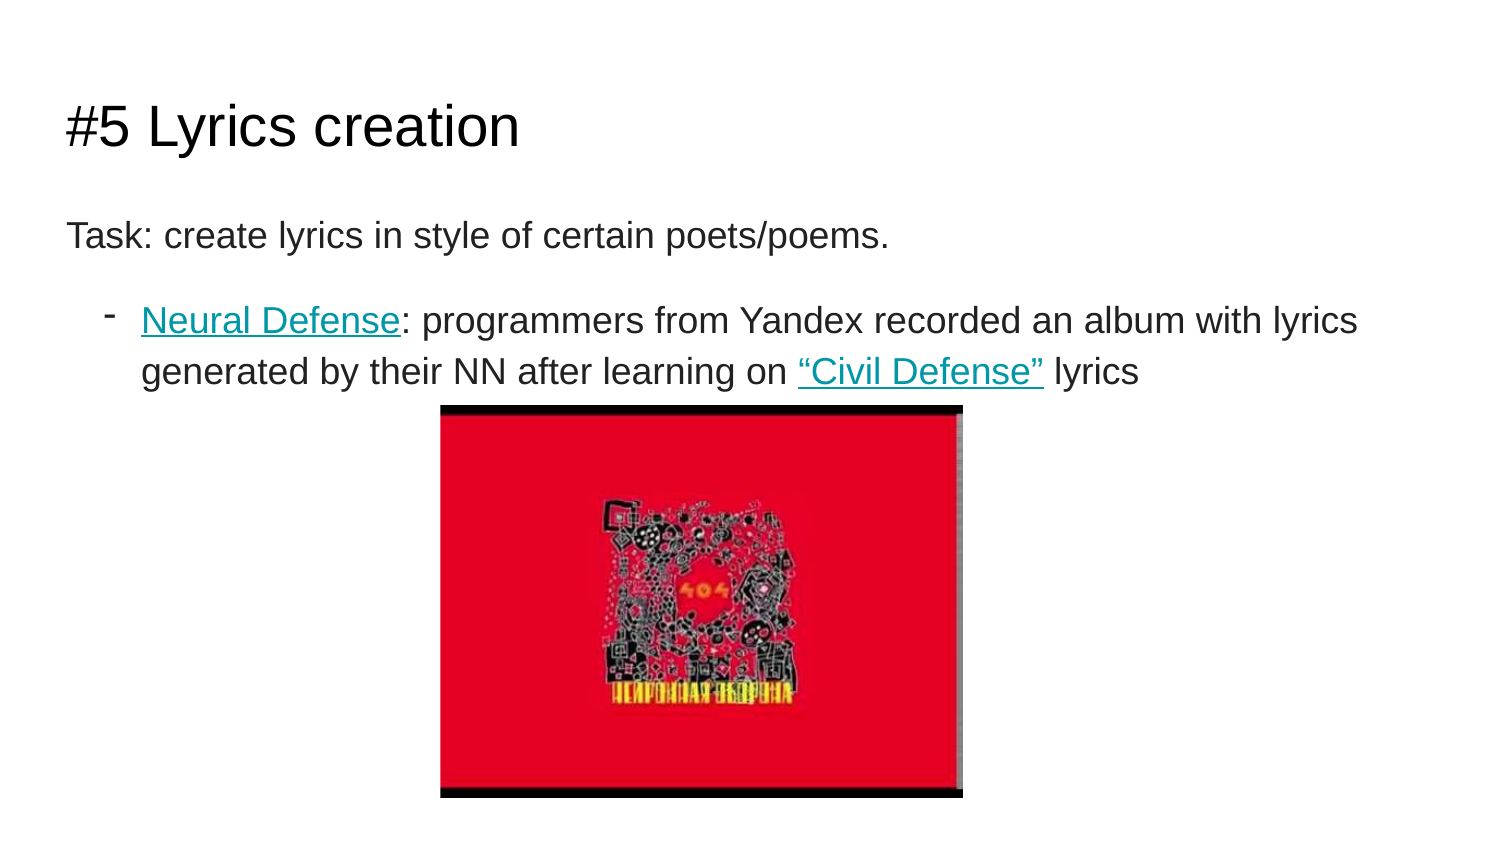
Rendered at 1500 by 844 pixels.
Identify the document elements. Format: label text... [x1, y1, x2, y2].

title #5 Lyrics creation [51, 72, 1449, 167]
text_box [440, 405, 963, 798]
list Task: create lyrics in style of certain poets/poems. Neural Defense: programmers from Yandex recorded an album with lyrics generated by their NN after learning on “Civil Defense” lyrics [51, 189, 1449, 750]
